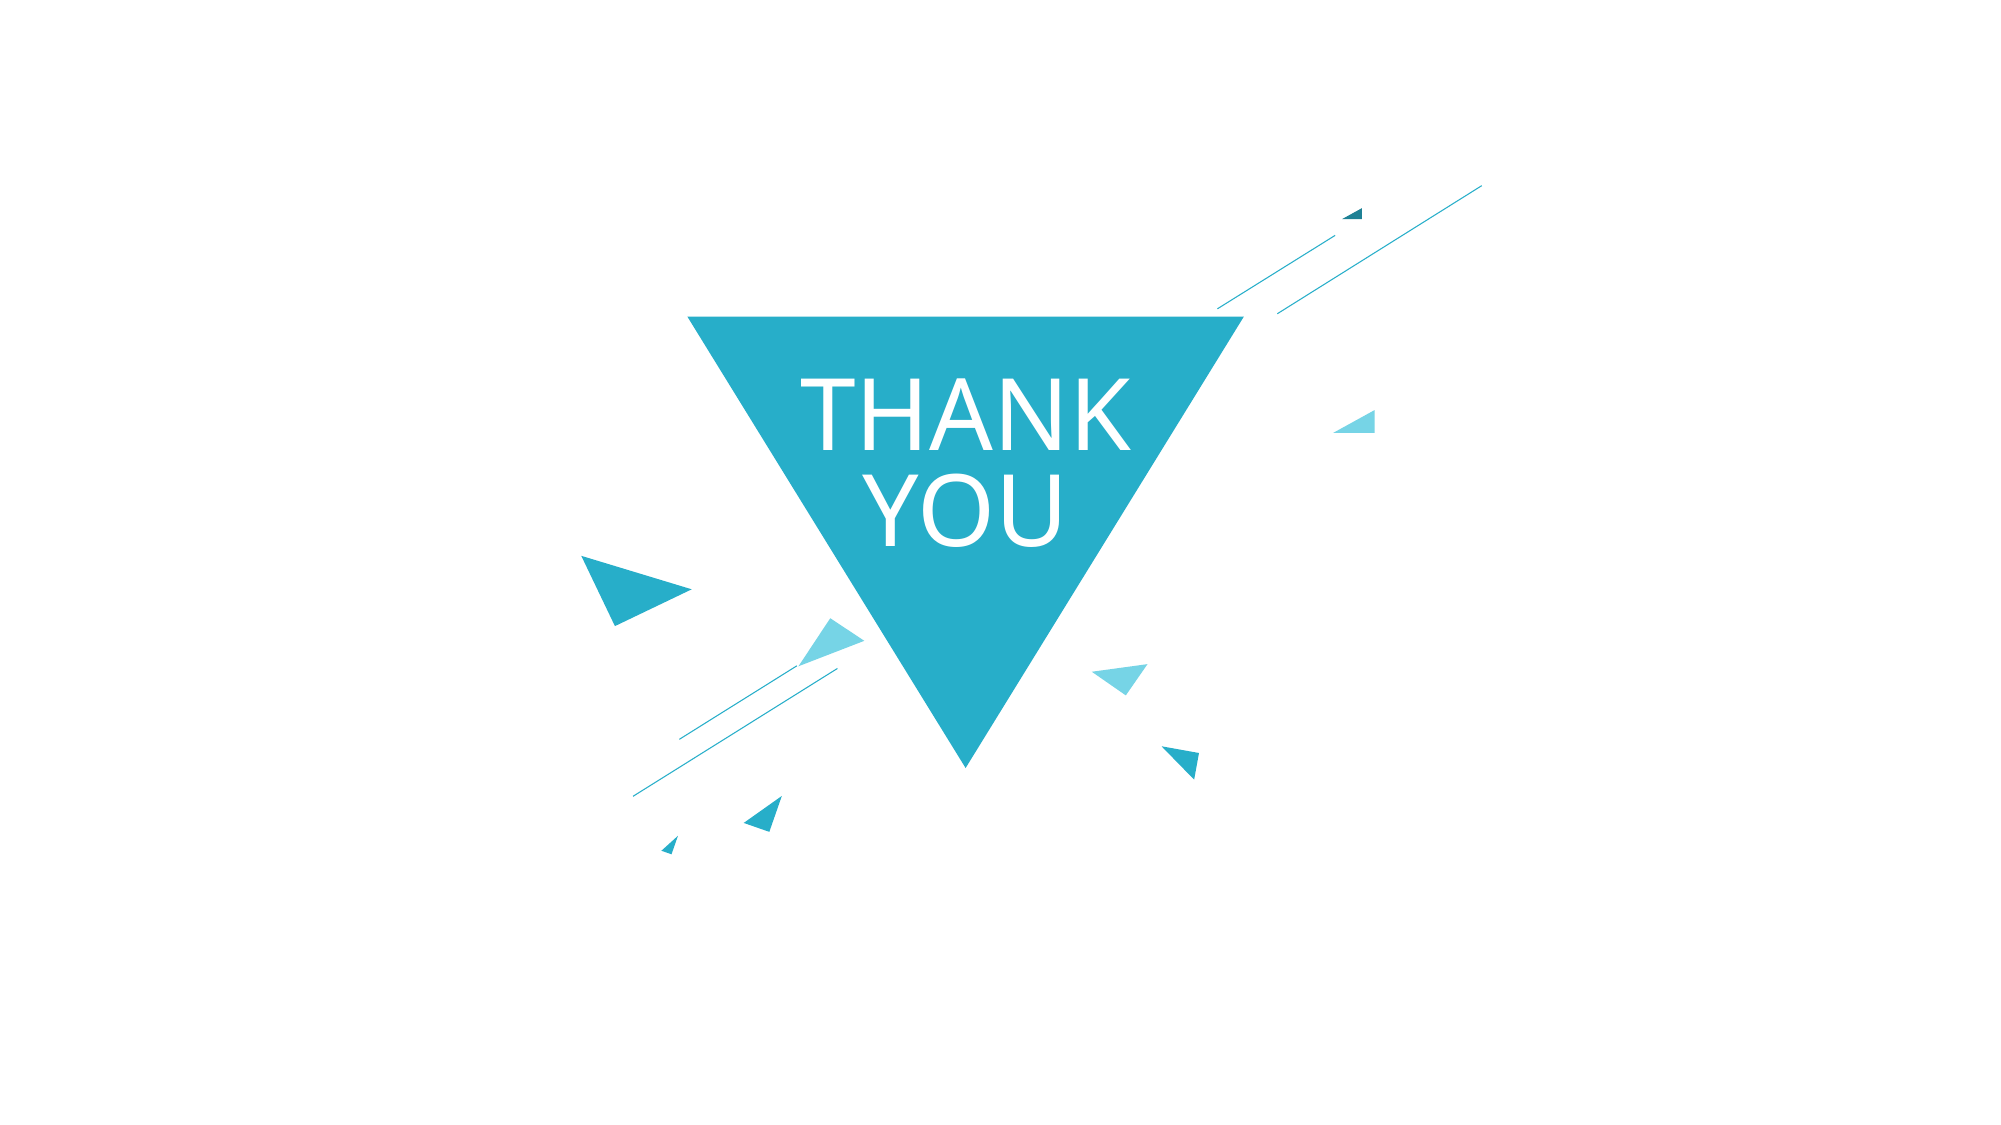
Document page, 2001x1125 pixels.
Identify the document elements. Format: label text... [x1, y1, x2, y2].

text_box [1277, 185, 1482, 314]
text_box [659, 835, 679, 856]
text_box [1217, 235, 1277, 309]
text_box [579, 554, 695, 628]
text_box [632, 668, 838, 797]
text_box [797, 616, 867, 668]
text_box [1332, 408, 1376, 434]
text_box [1089, 662, 1150, 697]
text_box [741, 797, 783, 834]
text_box THANK YOU [685, 315, 1246, 770]
text_box [1158, 744, 1201, 782]
